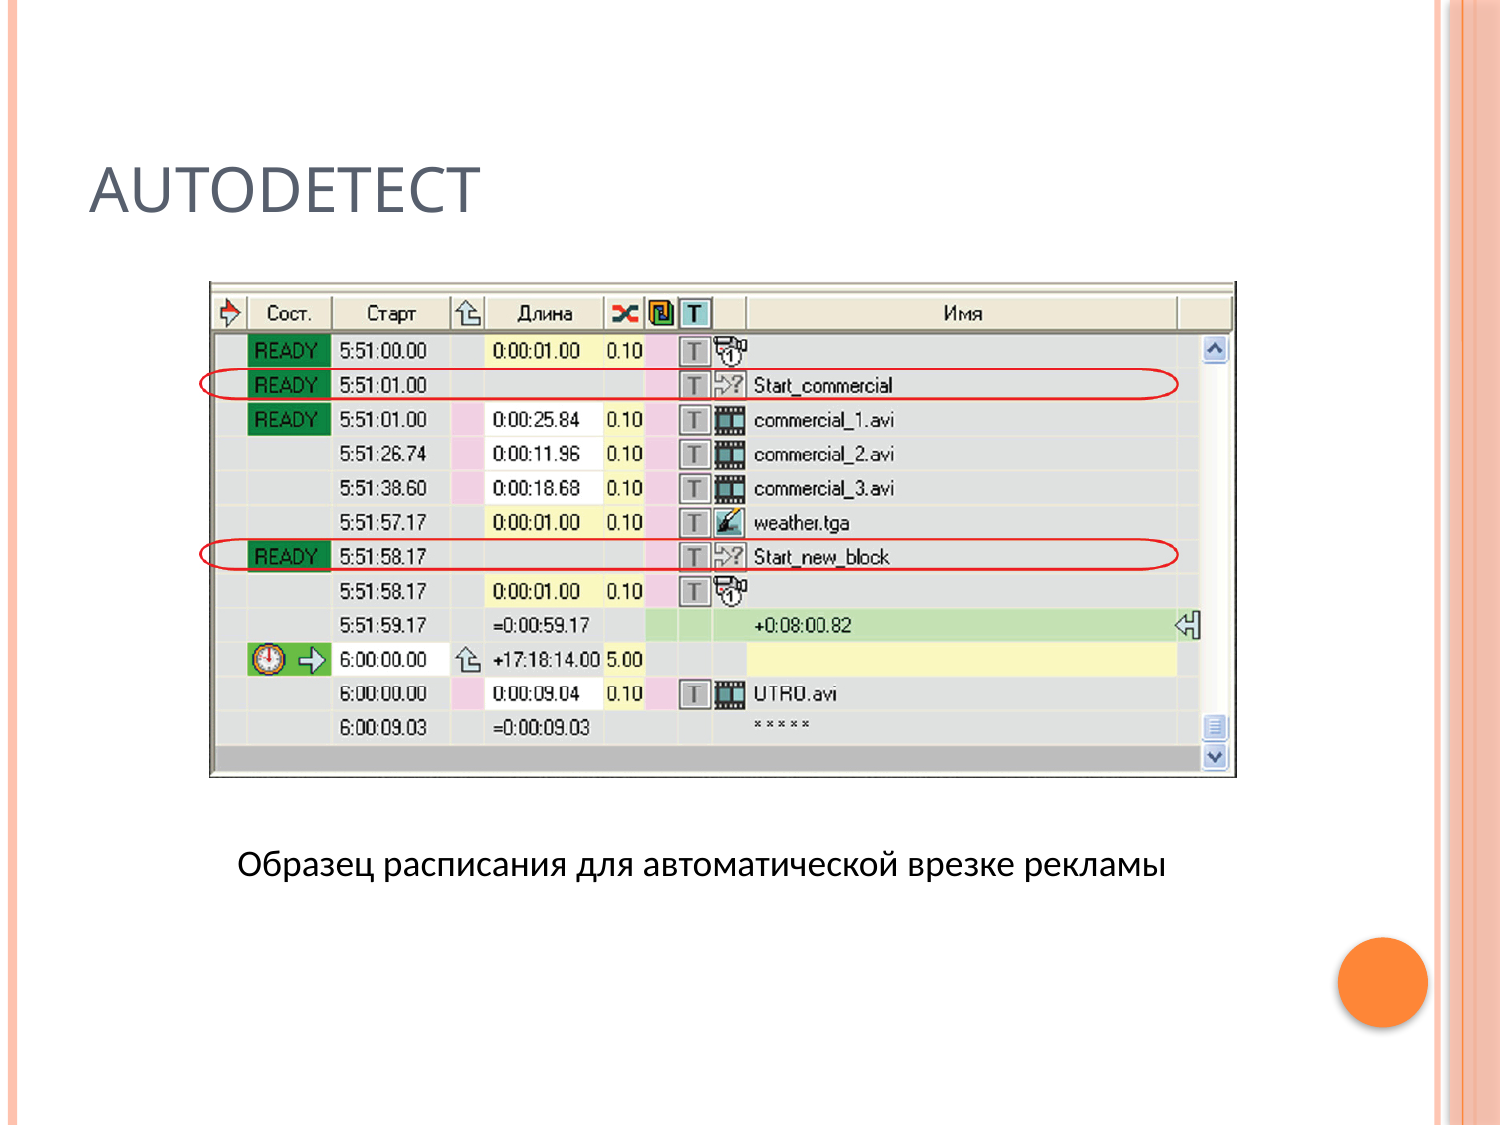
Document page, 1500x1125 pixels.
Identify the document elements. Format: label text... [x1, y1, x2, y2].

title AutoDetect [75, 45, 1300, 233]
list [198, 280, 1237, 779]
text_box Образец расписания для автоматической врезке рекламы [222, 831, 1196, 892]
